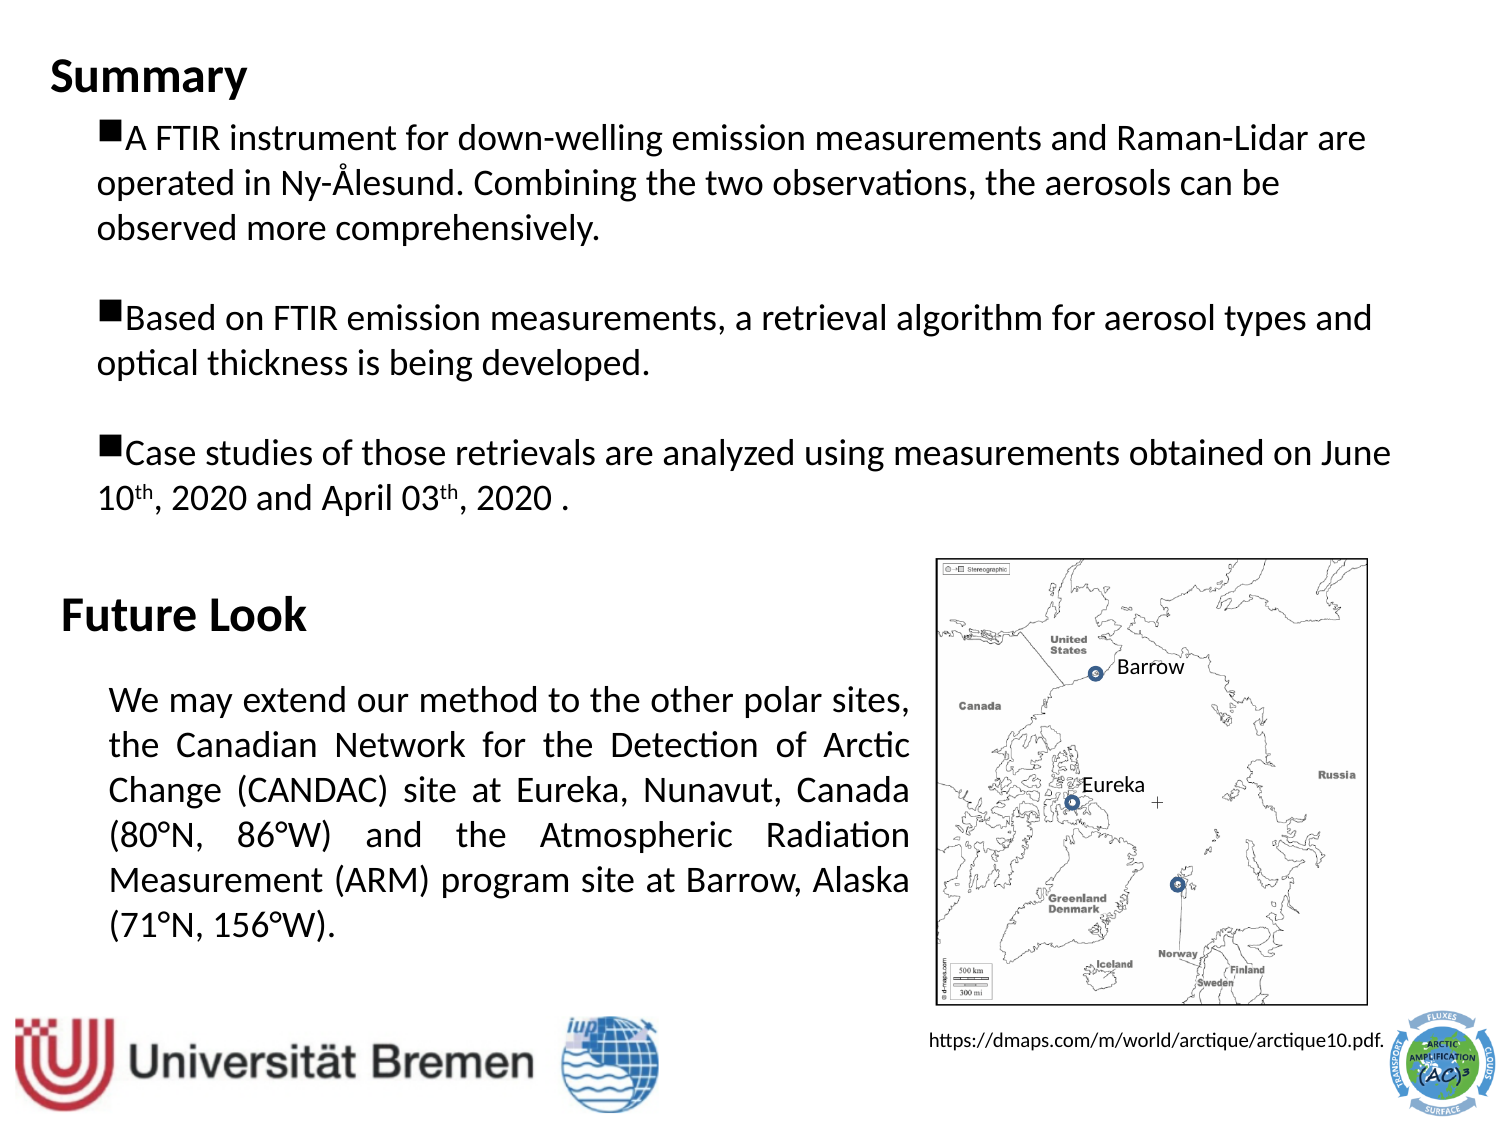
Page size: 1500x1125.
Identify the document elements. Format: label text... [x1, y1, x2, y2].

text_box Summary [35, 35, 1278, 110]
picture [1382, 1007, 1500, 1125]
picture [0, 1001, 680, 1125]
picture [925, 550, 1376, 1015]
text_box We may extend our method to the other polar sites, the Canadian Network for the Detection of Arctic Change (CANDAC) site at Eureka, Nunavut, Canada (80°N, 86°W) and the Atmospheric Radiation Measurement (ARM) program site at Barrow, Alaska (71°N, 156°W). [93, 667, 920, 953]
text_box Future Look [46, 574, 920, 649]
text_box https://dmaps.com/m/world/arctique/arctique10.pdf. [914, 1019, 1377, 1060]
text_box A FTIR instrument for down-welling emission measurements and Raman-Lidar are operated in Ny-Ålesund. Combining the two observations, the aerosols can be observed more comprehensively. Based on FTIR emission measurements, a retrieval algorithm for aerosol types and optical thickness is being developed. Case studies of those retrievals are analyzed using measurements obtained on June 10th, 2020 and April 03th, 2020 . [81, 105, 1430, 526]
